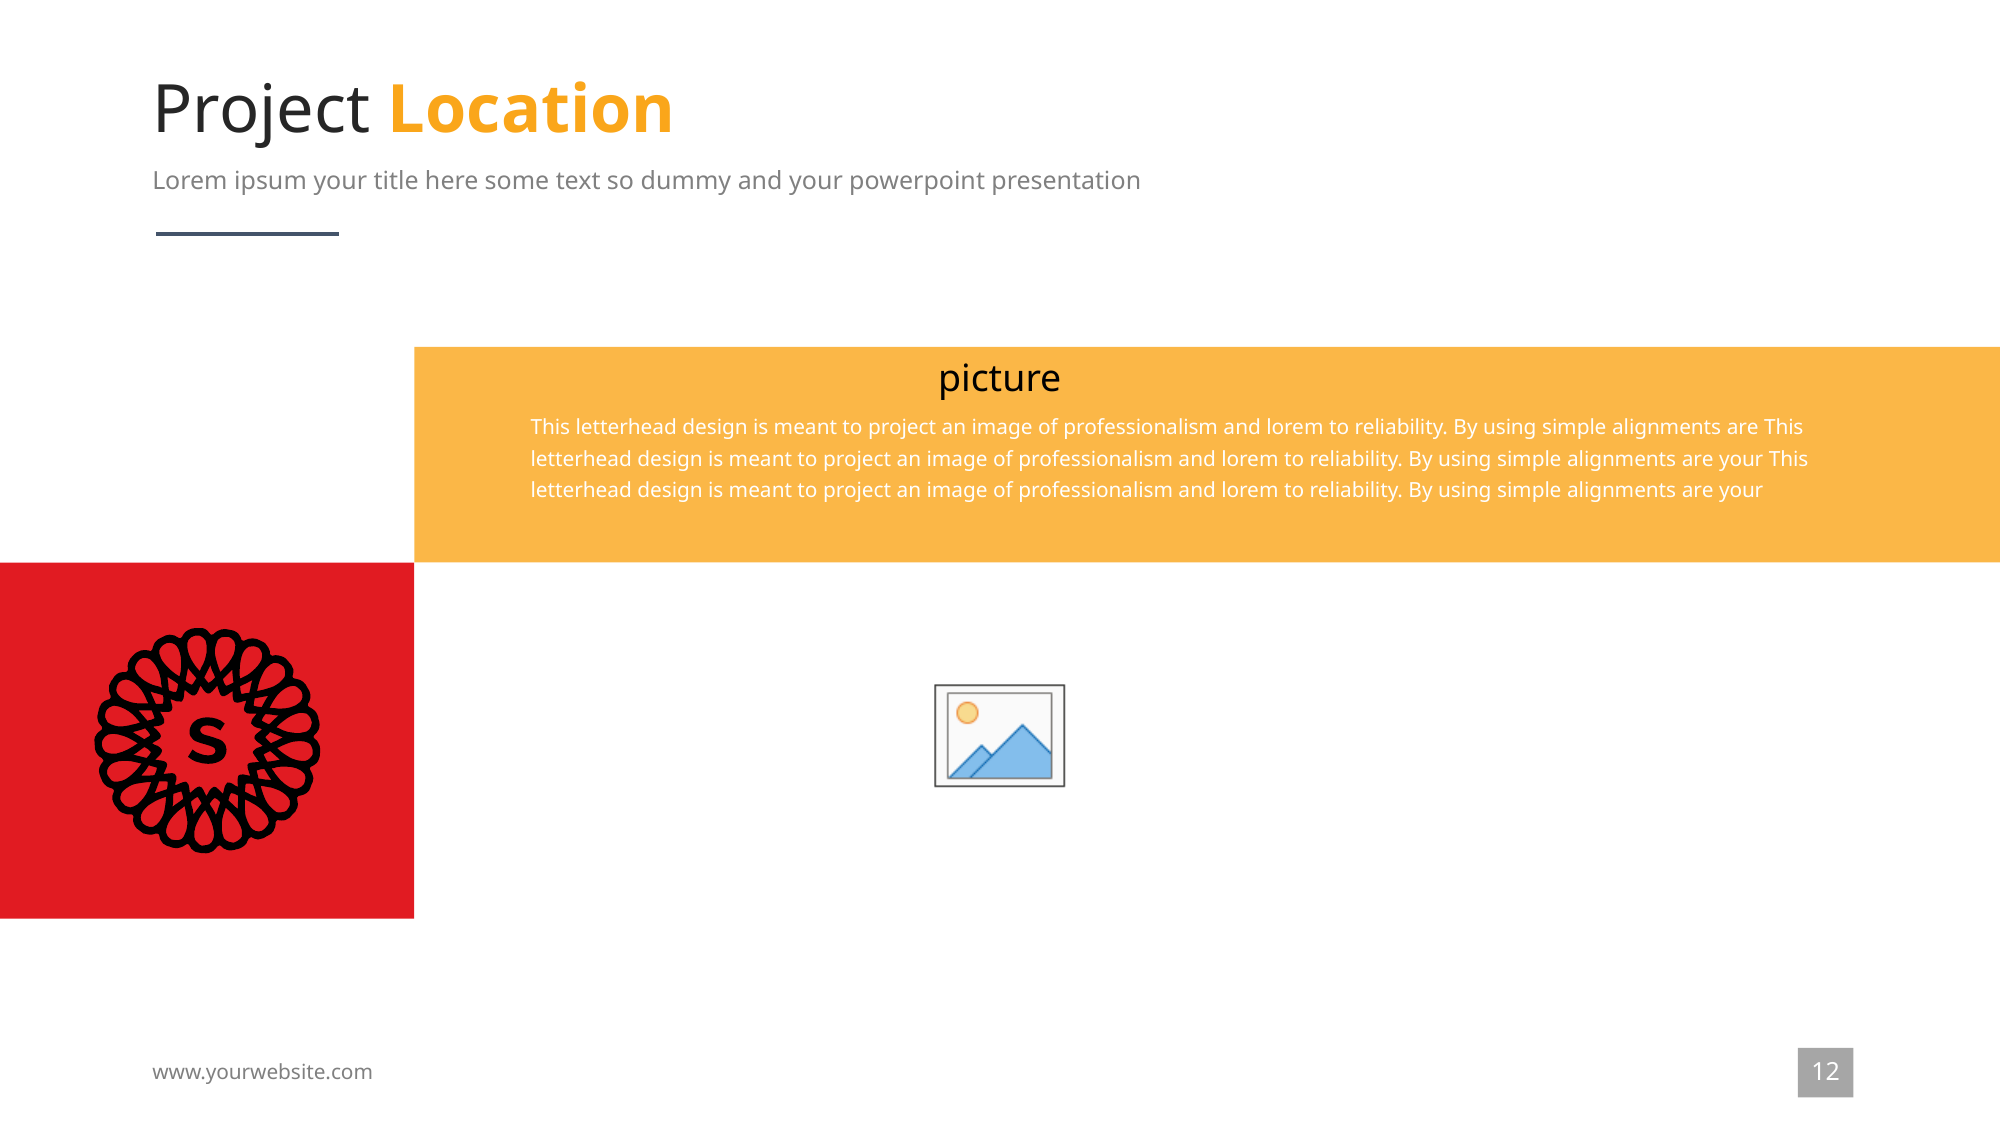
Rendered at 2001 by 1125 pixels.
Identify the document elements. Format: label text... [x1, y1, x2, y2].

title Project Location [137, 55, 1863, 160]
list Lorem ipsum your title here some text so dummy and your powerpoint presentation [137, 160, 1863, 207]
picture [0, 346, 2000, 1125]
